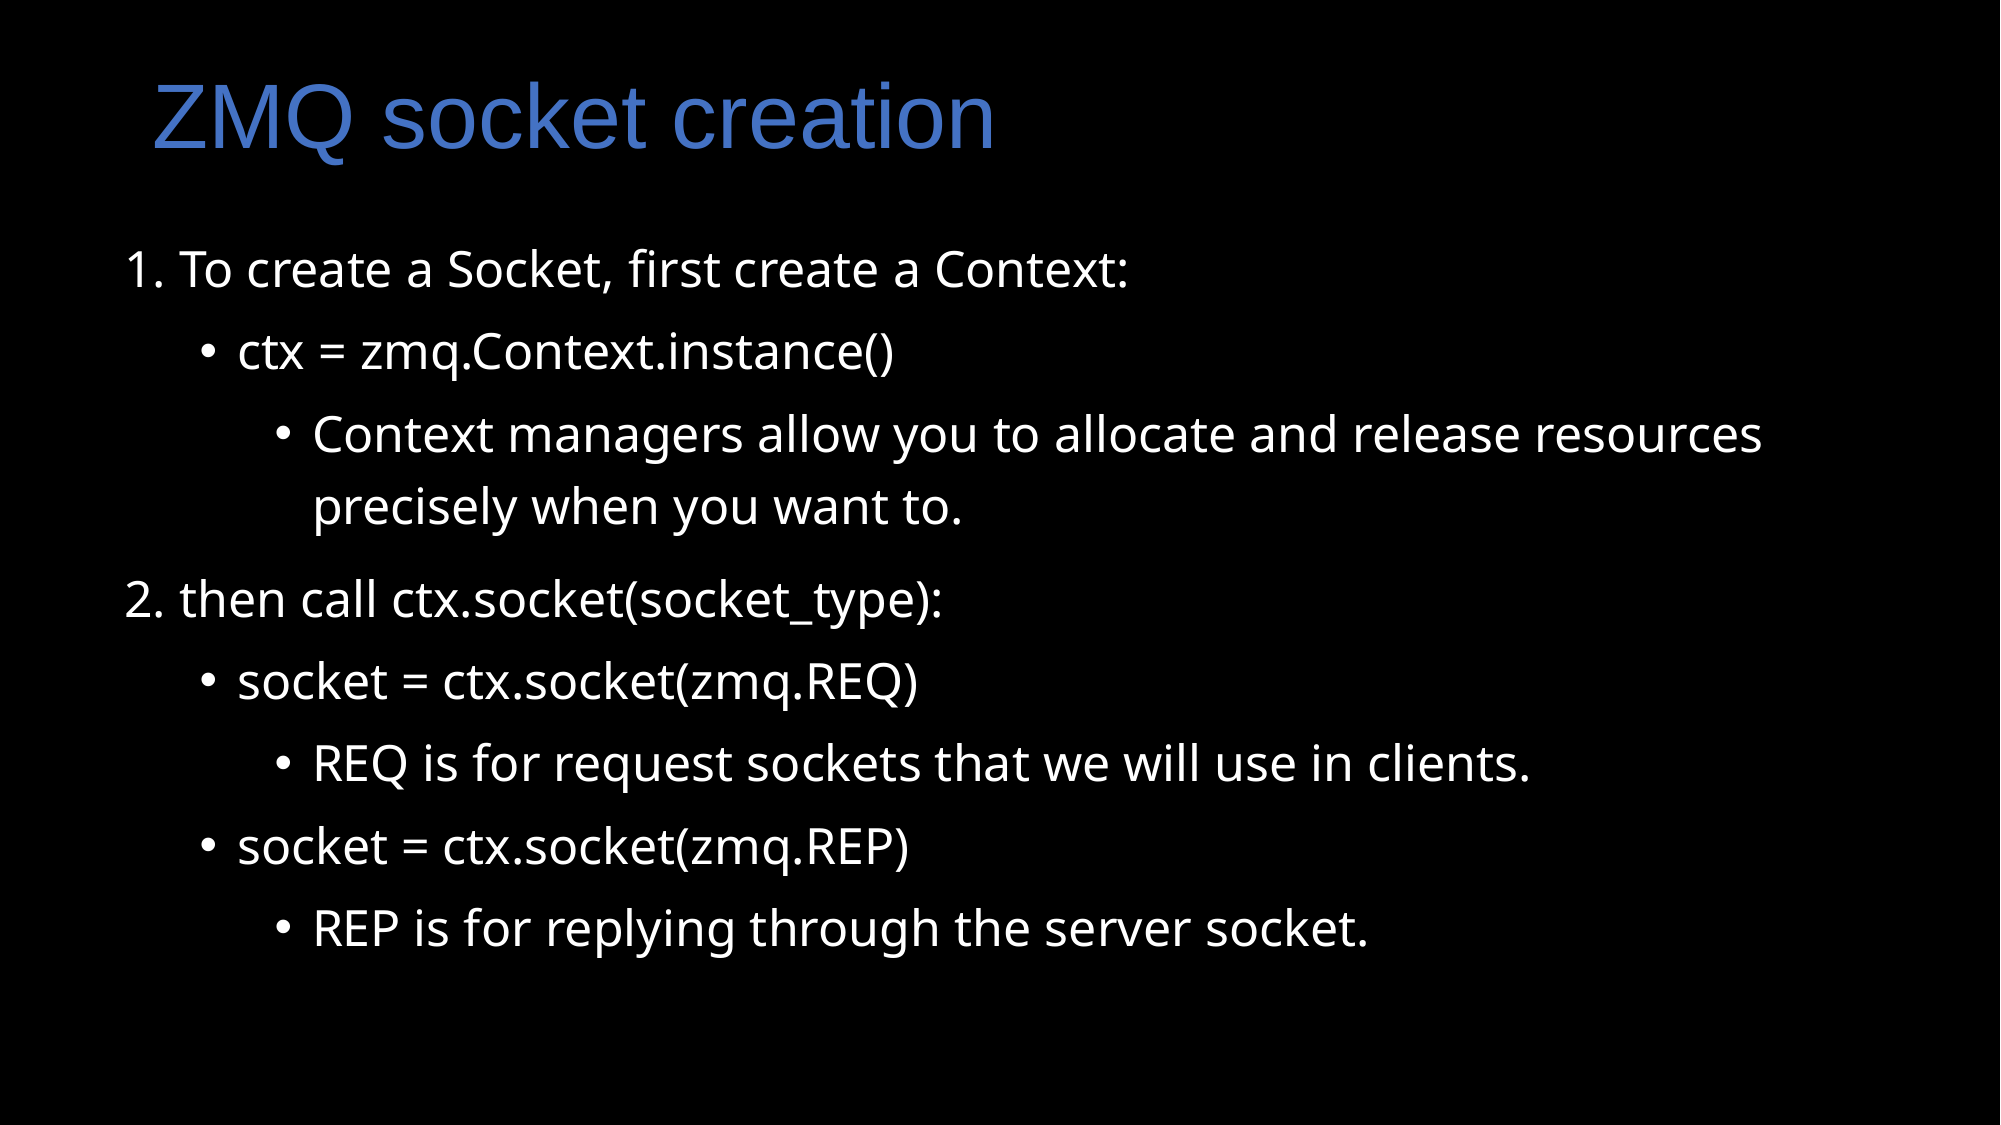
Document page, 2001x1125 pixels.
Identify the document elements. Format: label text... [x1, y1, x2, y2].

list 1. To create a Socket, first create a Context: ctx = zmq.Context.instance() Context managers allow you to allocate and release resources precisely when you want to. 2. then call ctx.socket(socket_type): socket = ctx.socket(zmq.REQ) REQ is for request sockets that we will use in clients. socket = ctx.socket(zmq.REP) REP is for replying through the server socket. [109, 218, 1835, 1115]
title ZMQ socket creation [137, 10, 1863, 228]
